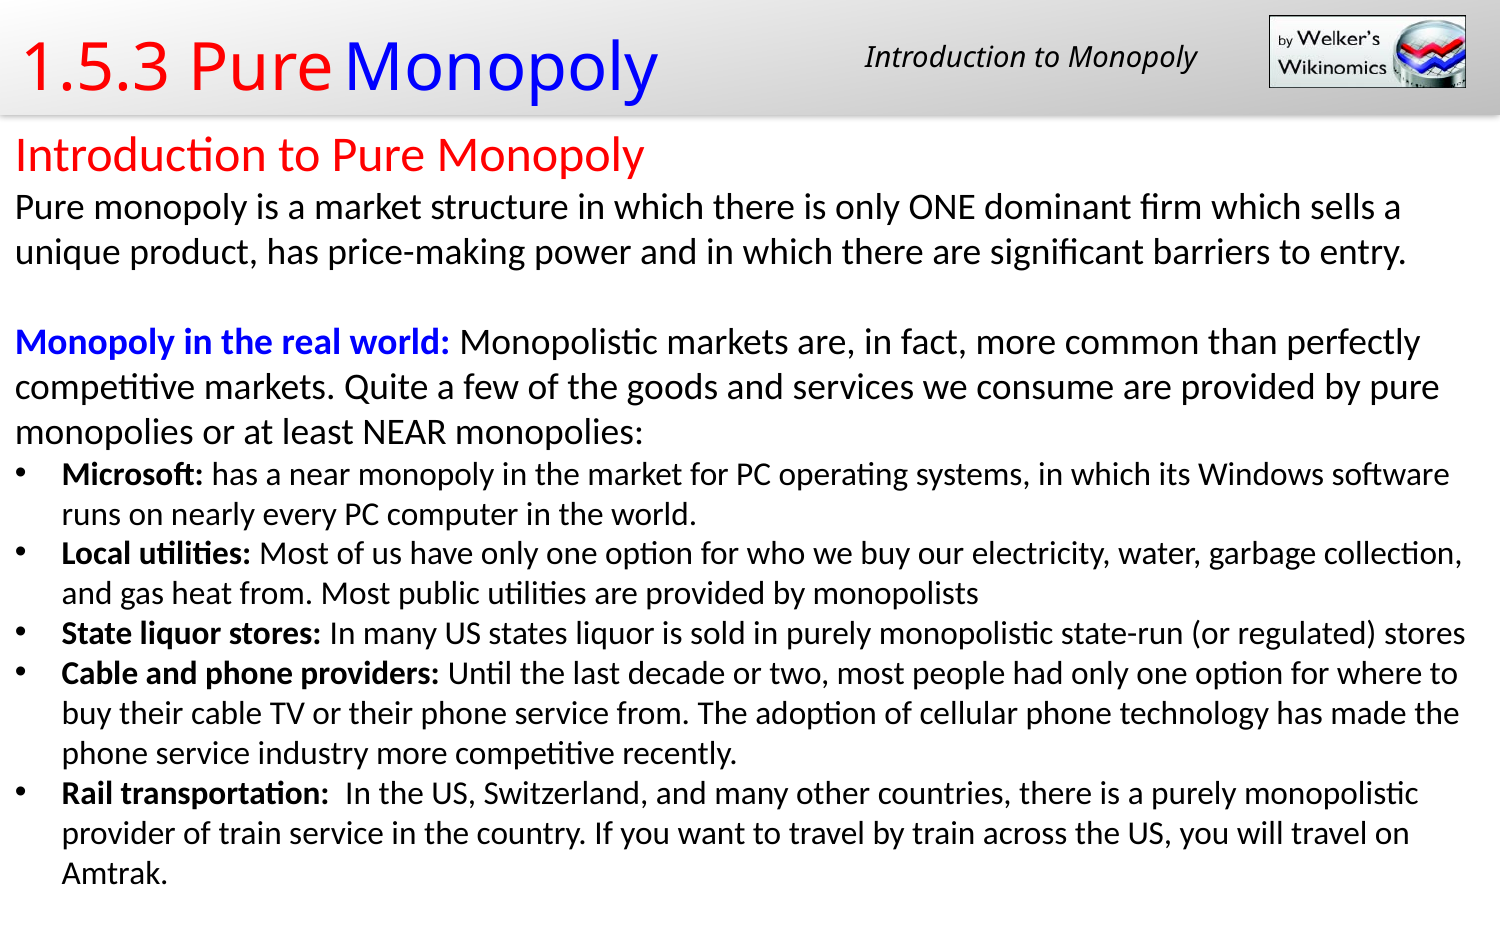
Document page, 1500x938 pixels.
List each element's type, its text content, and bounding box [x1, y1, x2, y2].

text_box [0, 0, 1500, 115]
text_box Introduction to Pure Monopoly Pure monopoly is a market structure in which there is only ONE dominant firm which sells a unique product, has price-making power and in which there are significant barriers to entry. Monopoly in the real world: Monopolistic markets are, in fact, more common than perfectly competitive markets. Quite a few of the goods and services we consume are provided by pure monopolies or at least NEAR monopolies: Microsoft: has a near monopoly in the market for PC operating systems, in which its Windows software runs on nearly every PC computer in the world. Local utilities: Most of us have only one option for who we buy our electricity, water, garbage collection, and gas heat from. Most public utilities are provided by monopolists State liquor stores: In many US states liquor is sold in purely monopolistic state-run (or regulated) stores Cable and phone providers: Until the last decade or two, most people had only one option for where to buy their cable TV or their phone service from. The adoption of cellular phone technology has made the phone service industry more competitive recently. Rail transportation: In the US, Switzerland, and many other countries, there is a purely monopolistic provider of train service in the country. If you want to travel by train across the US, you will travel on Amtrak. [0, 123, 1500, 899]
